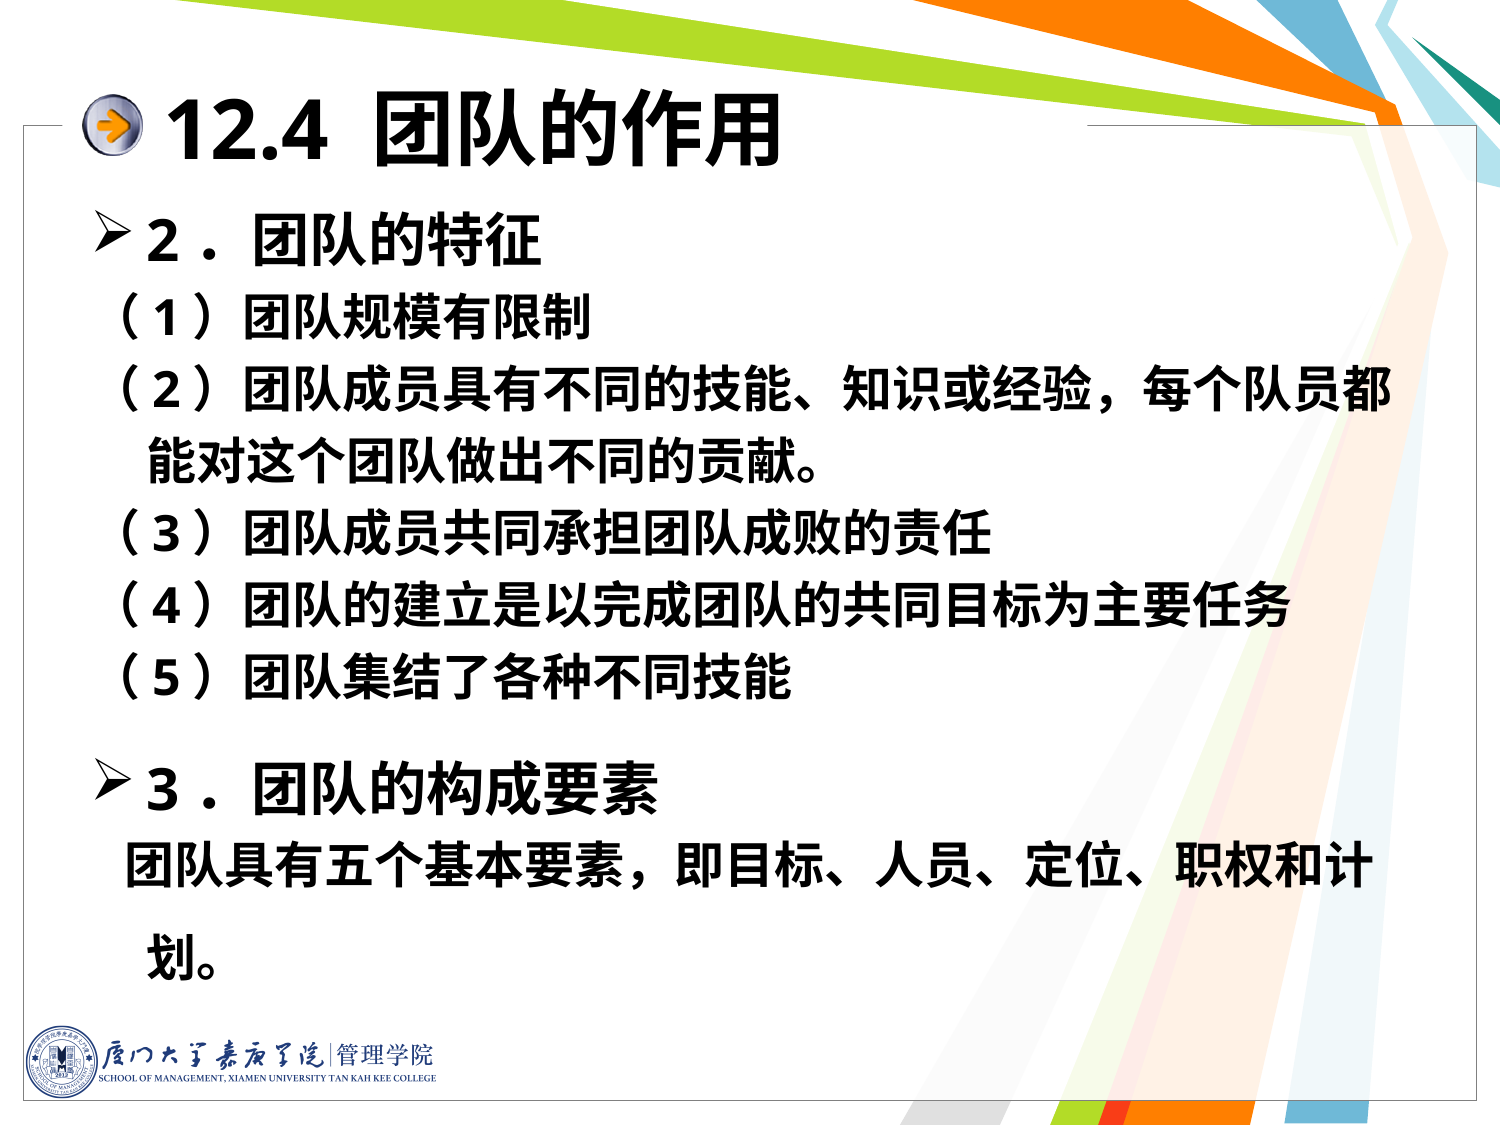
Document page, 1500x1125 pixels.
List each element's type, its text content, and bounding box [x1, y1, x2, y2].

picture [82, 94, 143, 156]
picture [24, 1024, 438, 1100]
title 12.4 团队的作用 [148, 32, 1182, 160]
list 2．团队的特征 （1）团队规模有限制 （2）团队成员具有不同的技能、知识或经验，每个队员都能对这个团队做出不同的贡献。 （3）团队成员共同承担团队成败的责任 （4）团队的建立是以完成团队的共同目标为主要任务 （5）团队集结了各种不同技能 3．团队的构成要素 团队具有五个基本要素，即目标、人员、定位、职权和计划。 [75, 160, 1425, 722]
